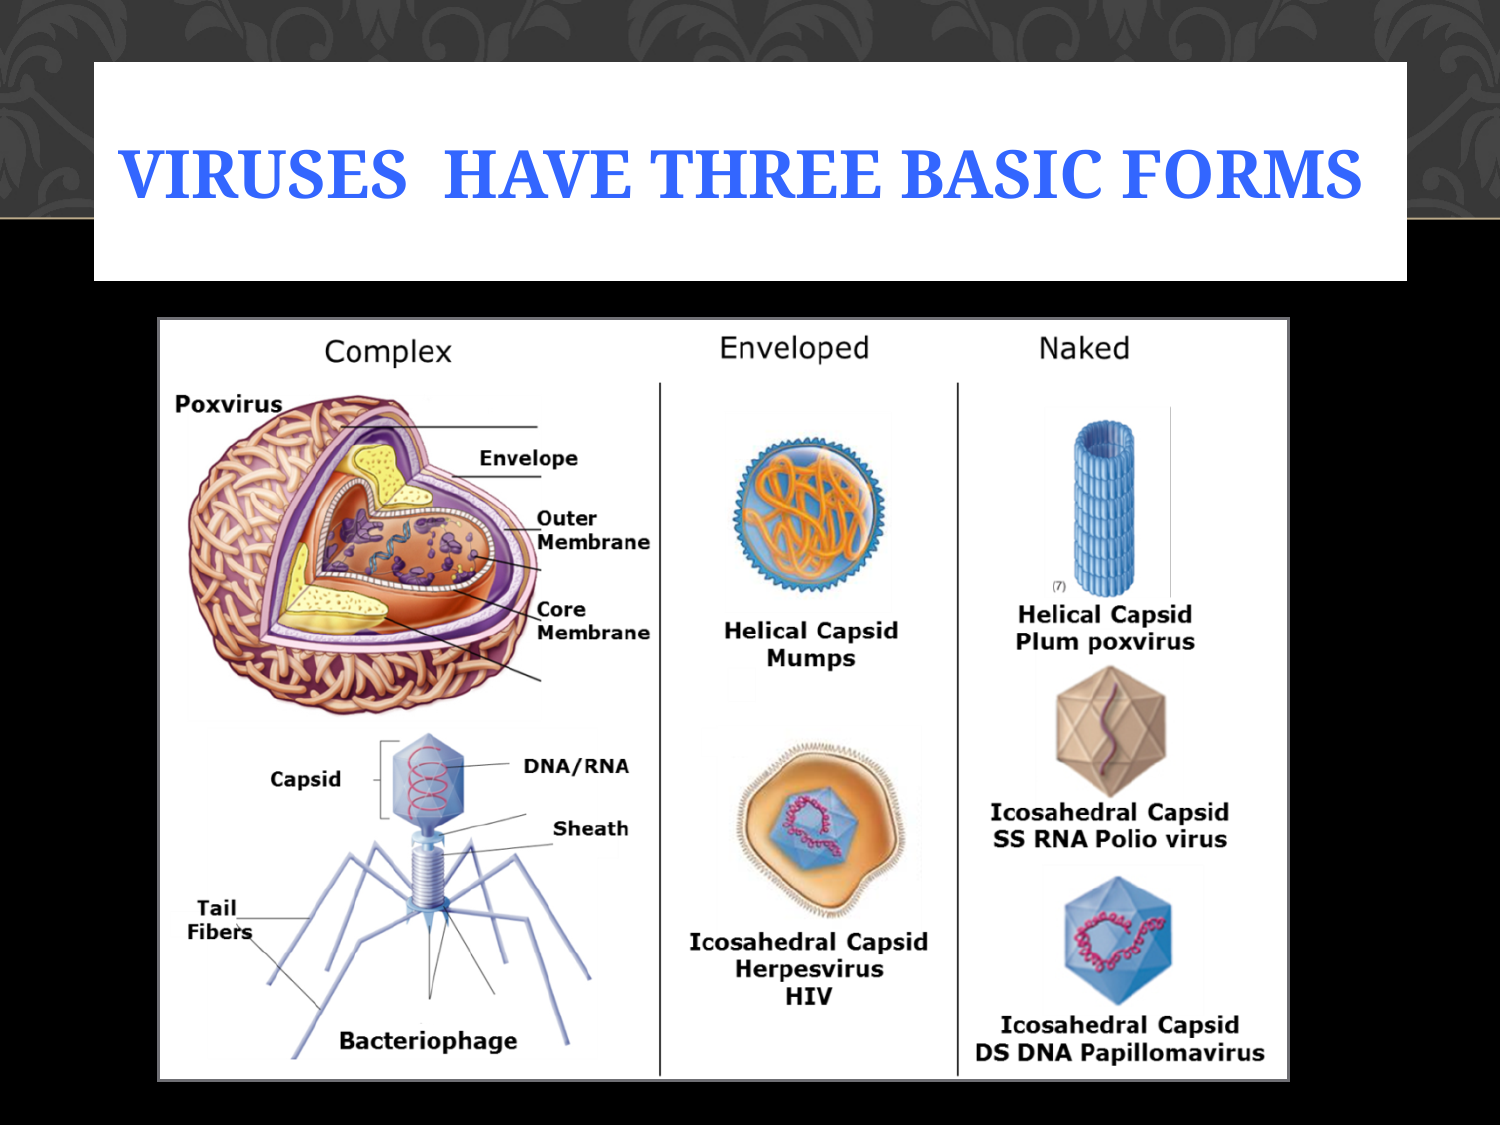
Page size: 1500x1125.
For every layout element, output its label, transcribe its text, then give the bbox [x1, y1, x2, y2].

picture [159, 319, 1288, 1079]
title Viruses have three basic forms [94, 62, 1407, 281]
